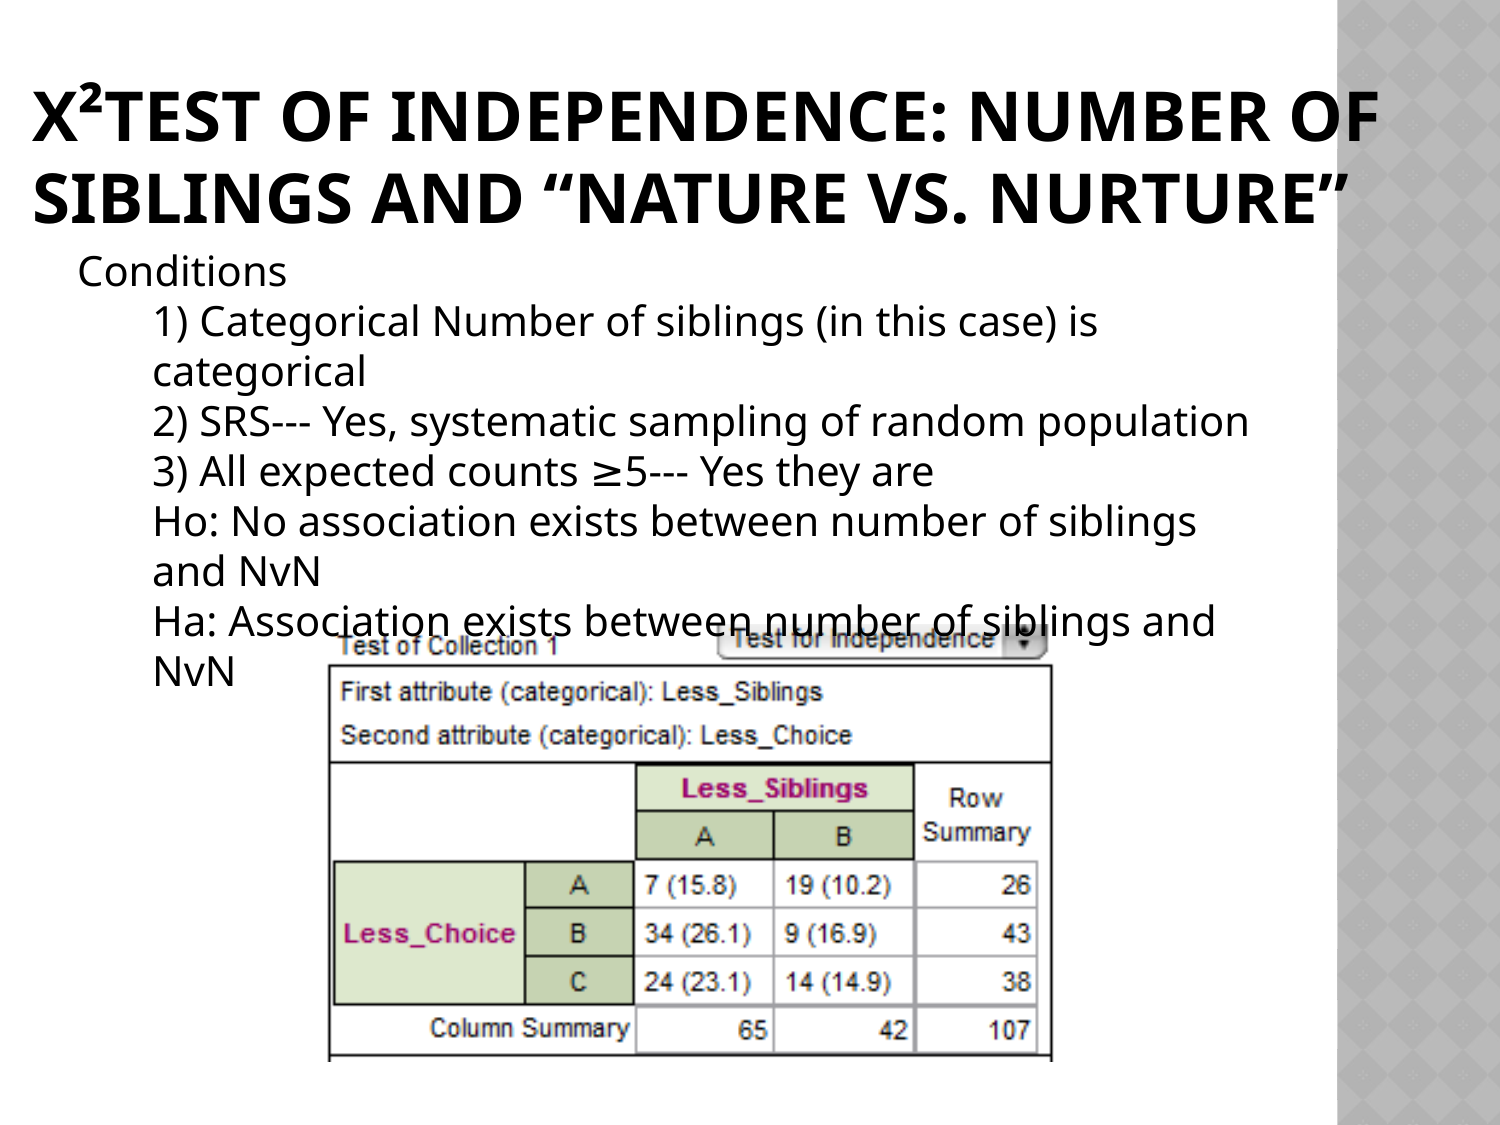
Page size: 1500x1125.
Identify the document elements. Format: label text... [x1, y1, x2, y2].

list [312, 624, 1063, 1062]
title X²Test of independence: Number of Siblings and “Nature Vs. Nurture” [24, 50, 1400, 238]
text_box Conditions 1) Categorical Number of siblings (in this case) is categorical 2) SRS--- Yes, systematic sampling of random population 3) All expected counts ≥5--- Yes they are Ho: No association exists between number of siblings and NvN Ha: Association exists between number of siblings and NvN [62, 237, 1275, 703]
